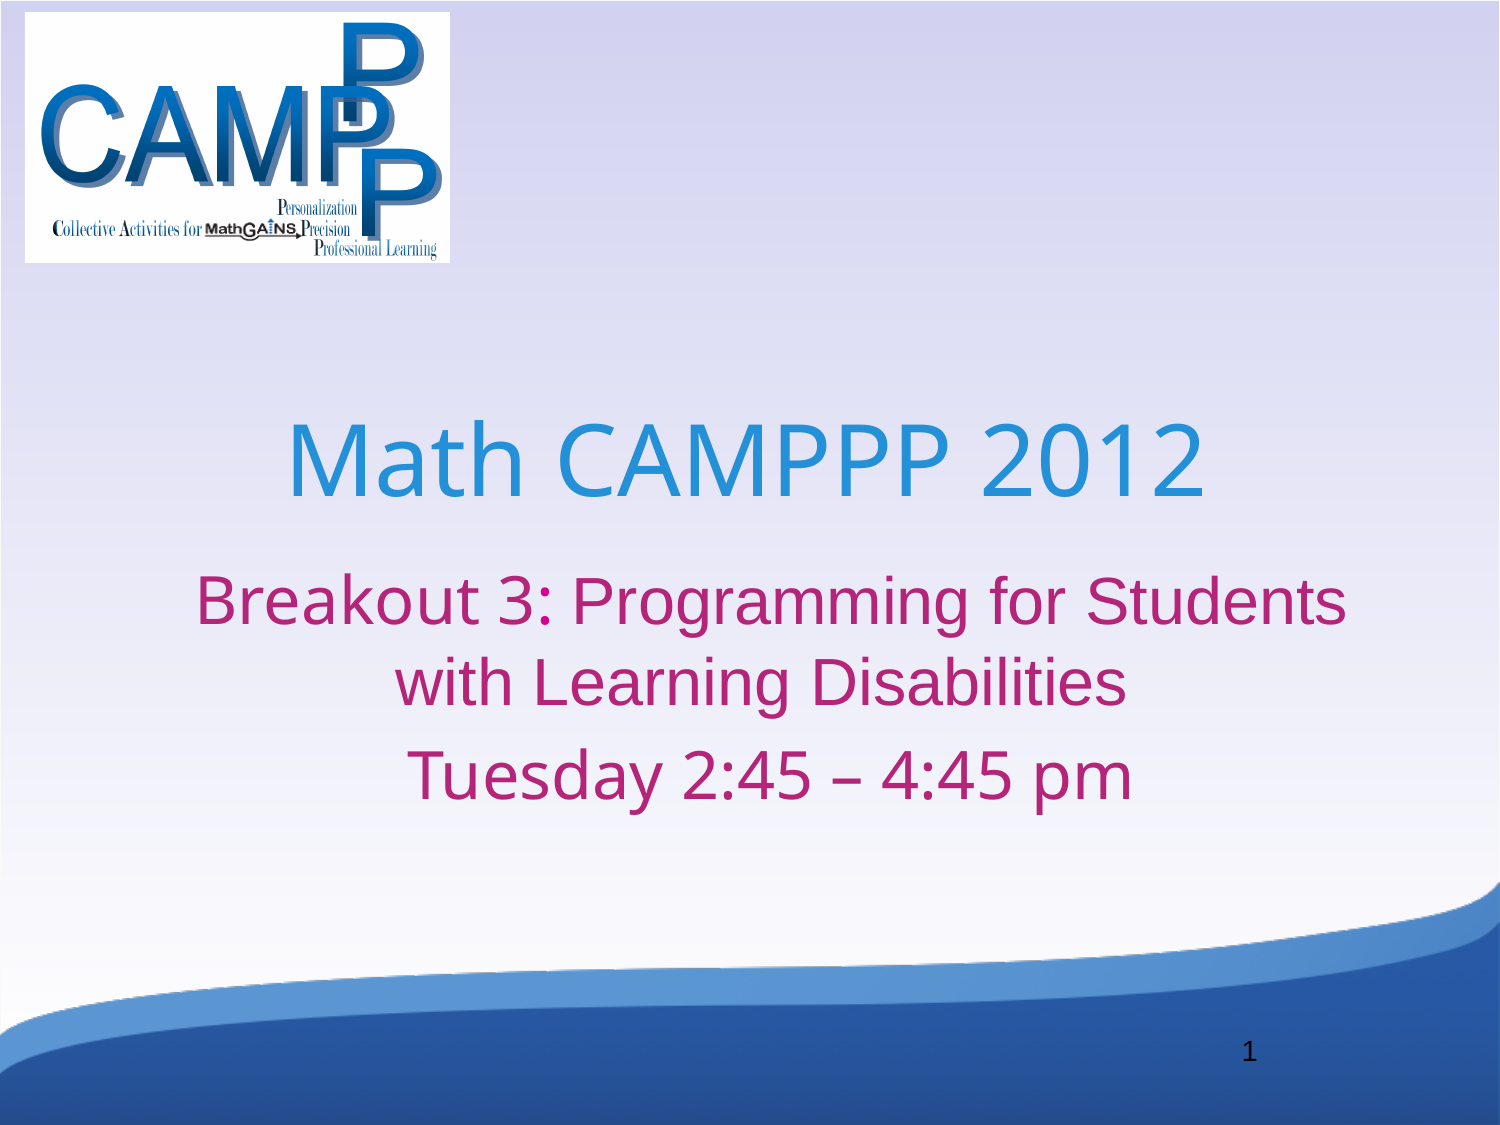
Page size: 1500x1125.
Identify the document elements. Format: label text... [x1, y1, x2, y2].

picture [24, 12, 451, 263]
picture [0, 878, 1500, 1125]
text_box [0, 0, 1500, 877]
title Math CAMPPP 2012 [86, 261, 1414, 651]
list Breakout 3: Programming for Students with Learning Disabilities Tuesday 2:45 – 4:45 pm [149, 549, 1401, 876]
